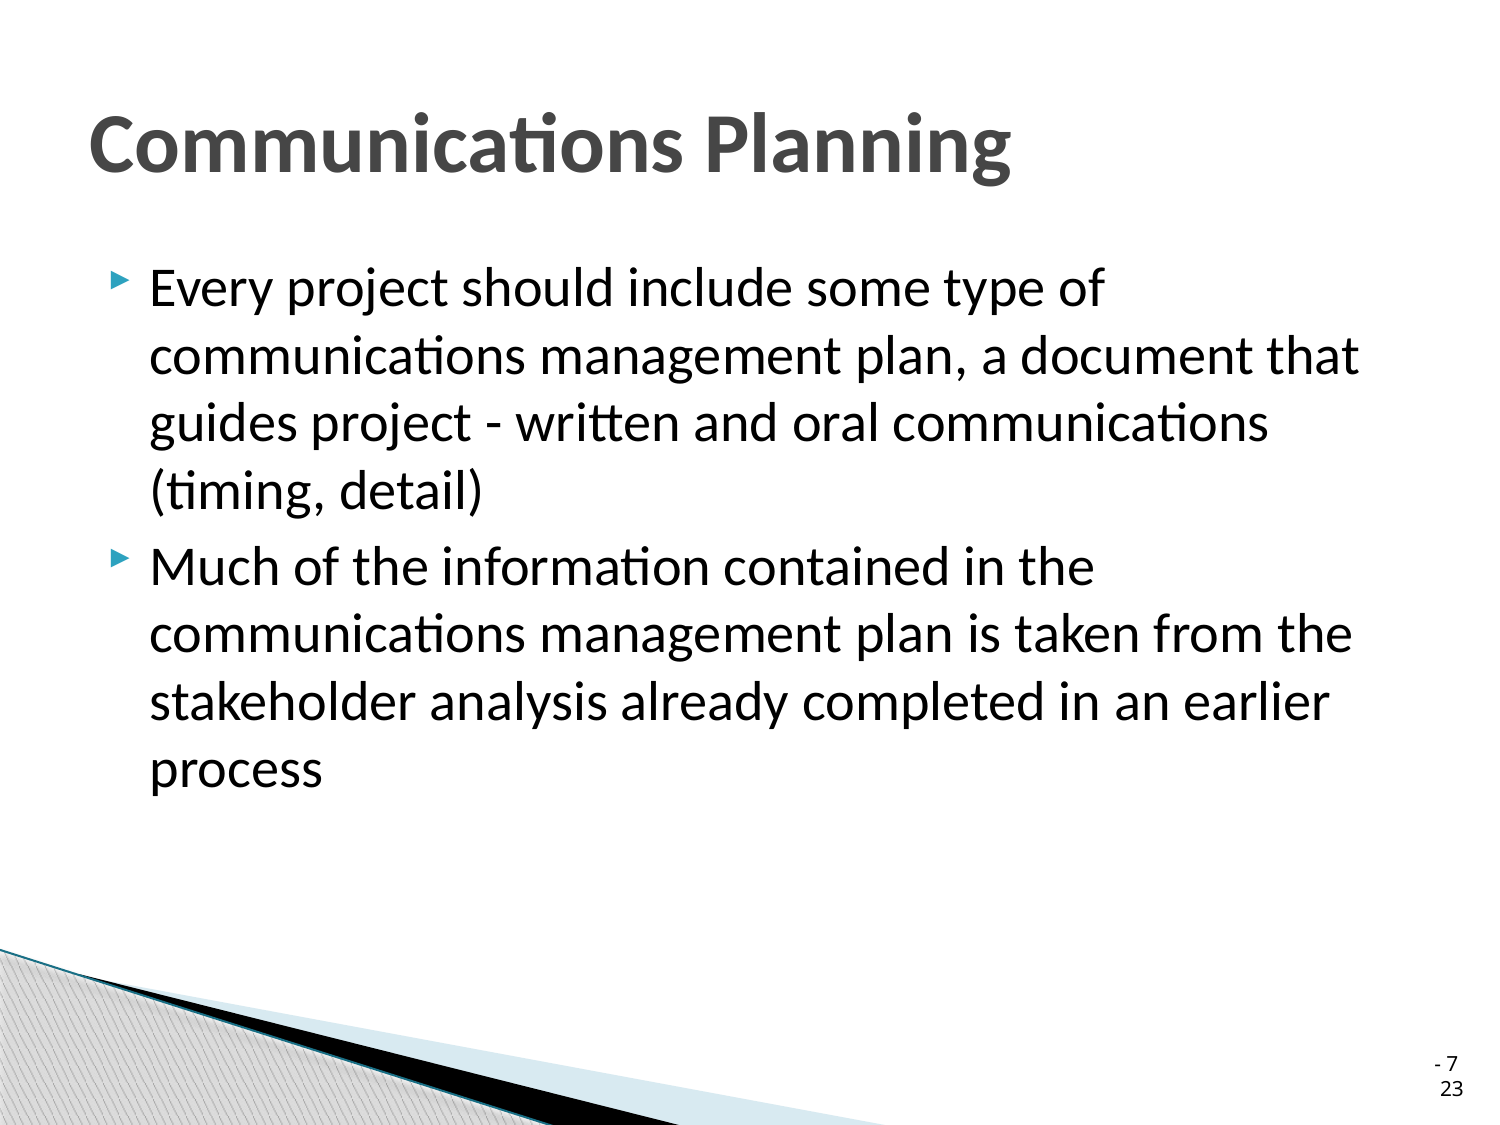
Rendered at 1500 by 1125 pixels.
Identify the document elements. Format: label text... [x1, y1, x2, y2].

slide_number 7 - 23 [1418, 1051, 1479, 1112]
list Every project should include some type of communications management plan, a document that guides project - written and oral communications (timing, detail) Much of the information contained in the communications management plan is taken from the stakeholder analysis already completed in an earlier process [75, 243, 1425, 986]
title Communications Planning [75, 45, 1425, 233]
